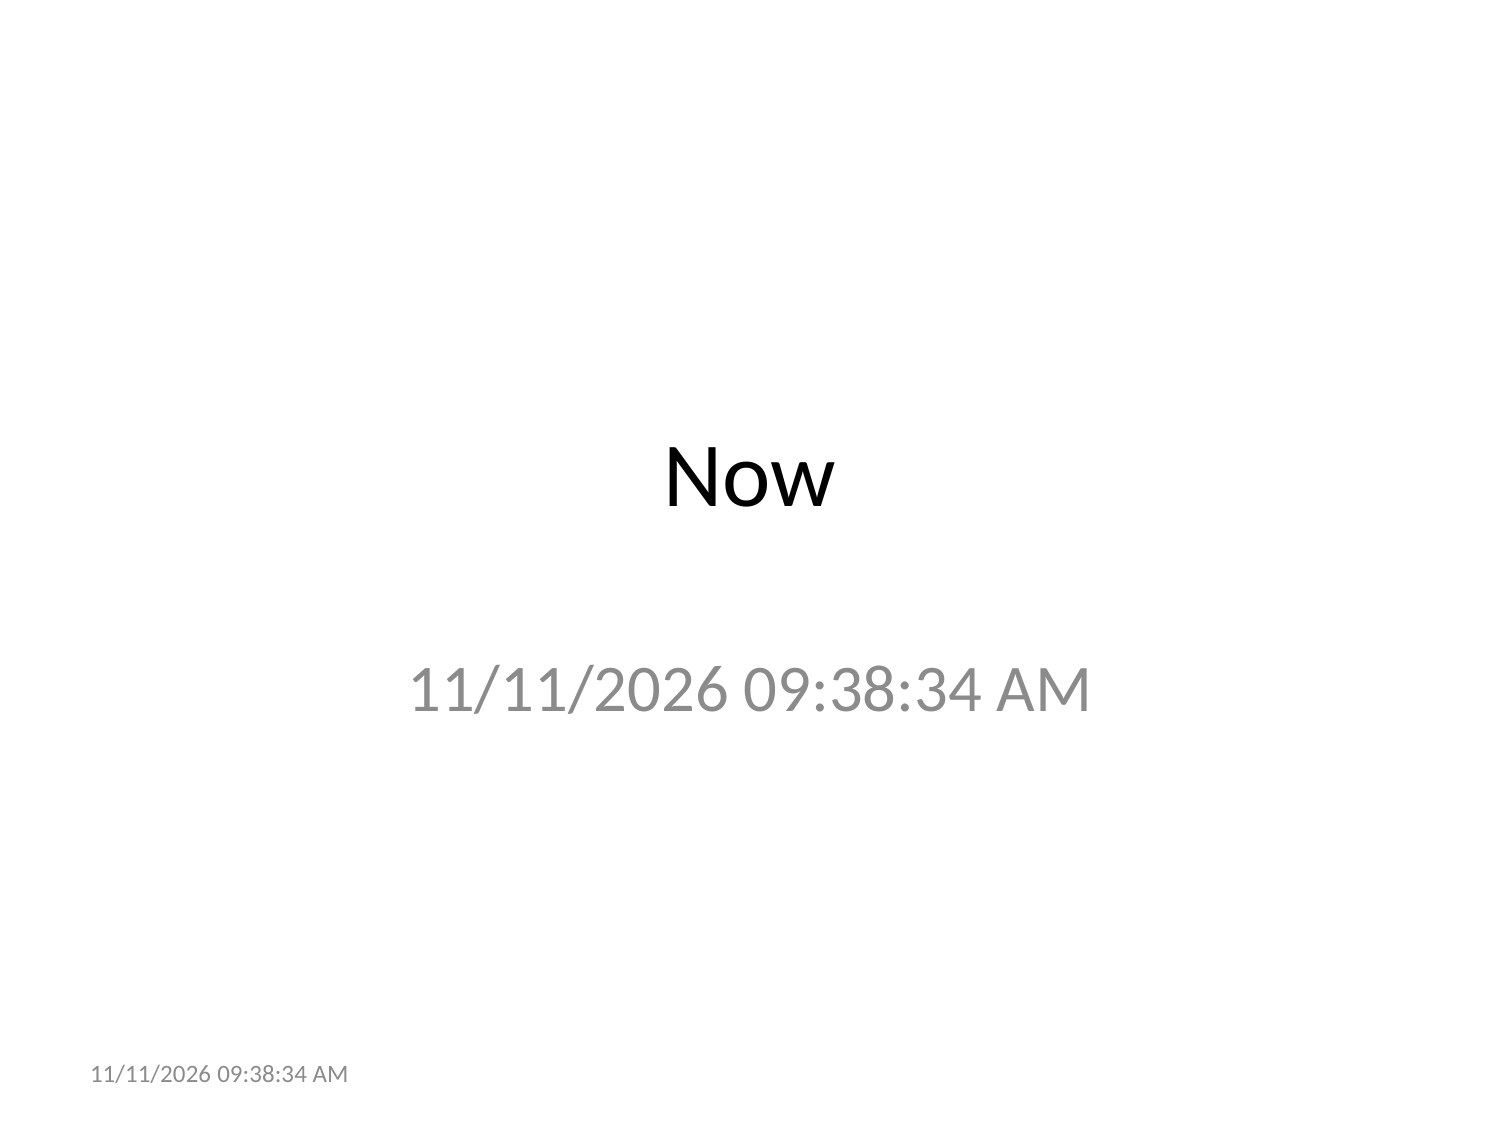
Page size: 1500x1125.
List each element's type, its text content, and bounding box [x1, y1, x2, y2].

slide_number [75, 1042, 425, 1103]
subtitle 2011-12-19 10:20:04 AM [225, 637, 1275, 925]
title Now [112, 349, 1388, 591]
